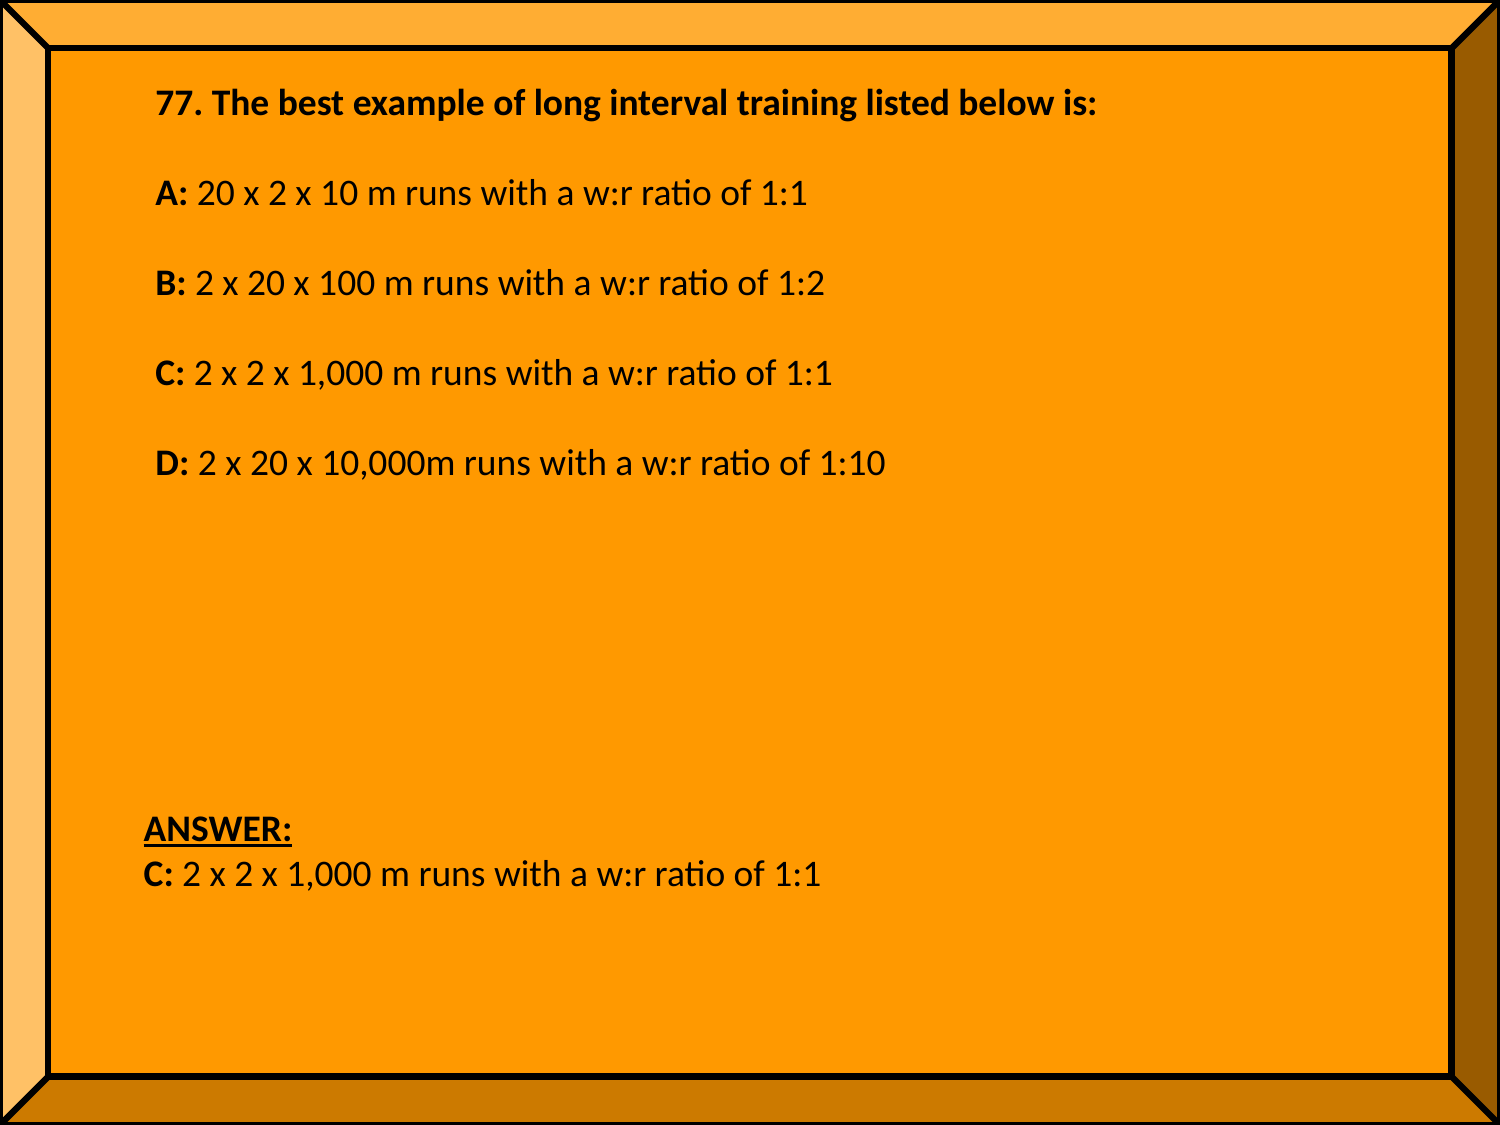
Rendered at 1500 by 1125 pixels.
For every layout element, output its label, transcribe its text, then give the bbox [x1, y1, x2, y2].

text_box ANSWER: C: 2 x 2 x 1,000 m runs with a w:r ratio of 1:1 [128, 796, 1383, 947]
text_box 77. The best example of long interval training listed below is: A: 20 x 2 x 10 m runs with a w:r ratio of 1:1 B: 2 x 20 x 100 m runs with a w:r ratio of 1:2 C: 2 x 2 x 1,000 m runs with a w:r ratio of 1:1 D: 2 x 20 x 10,000m runs with a w:r ratio of 1:10 [140, 70, 1371, 535]
